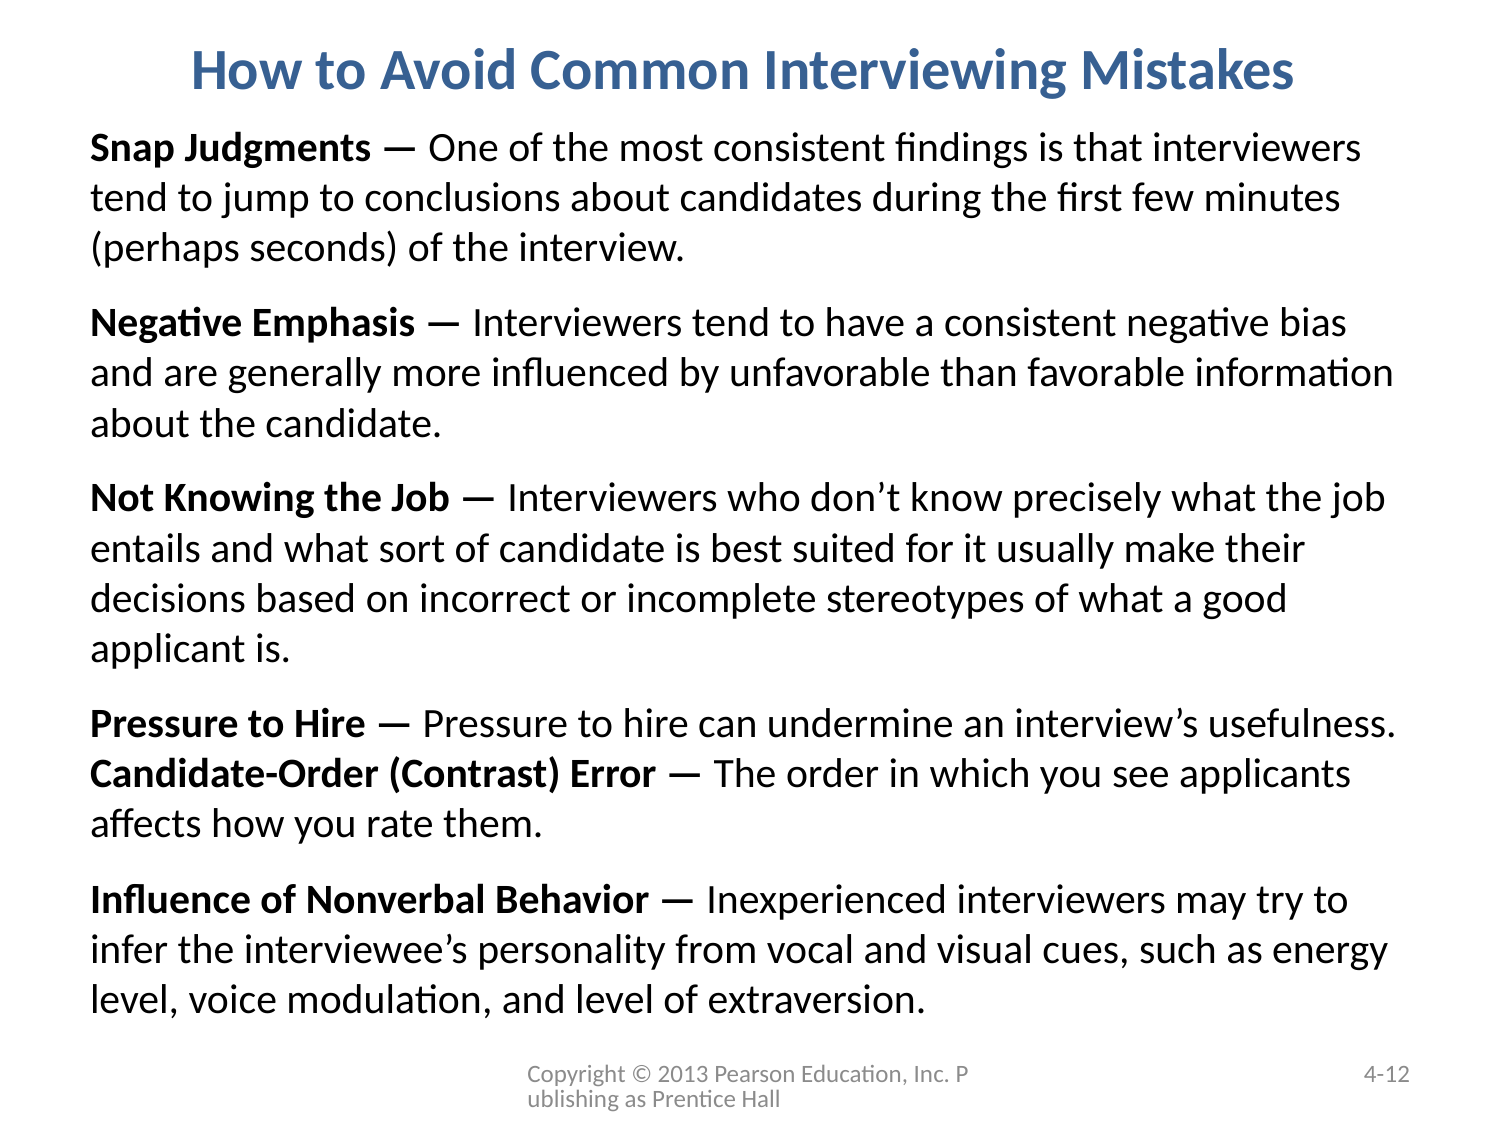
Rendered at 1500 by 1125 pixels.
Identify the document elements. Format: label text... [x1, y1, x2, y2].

list Snap Judgments — One of the most consistent findings is that interviewers tend to jump to conclusions about candidates during the first few minutes (perhaps seconds) of the interview. Negative Emphasis — Interviewers tend to have a consistent negative bias and are generally more influenced by unfavorable than favorable information about the candidate. Not Knowing the Job — Interviewers who don’t know precisely what the job entails and what sort of candidate is best suited for it usually make their decisions based on incorrect or incomplete stereotypes of what a good applicant is. Pressure to Hire — Pressure to hire can undermine an interview’s usefulness. Candidate-Order (Contrast) Error — The order in which you see applicants affects how you rate them. Influence of Nonverbal Behavior — Inexperienced interviewers may try to infer the interviewee’s personality from vocal and visual cues, such as energy level, voice modulation, and level of extraversion. [75, 112, 1425, 1075]
slide_number 4-12 [1074, 1042, 1425, 1103]
footer Copyright © 2013 Pearson Education, Inc. Publishing as Prentice Hall [512, 1042, 988, 1103]
title How to Avoid Common Interviewing Mistakes [75, 45, 1425, 88]
